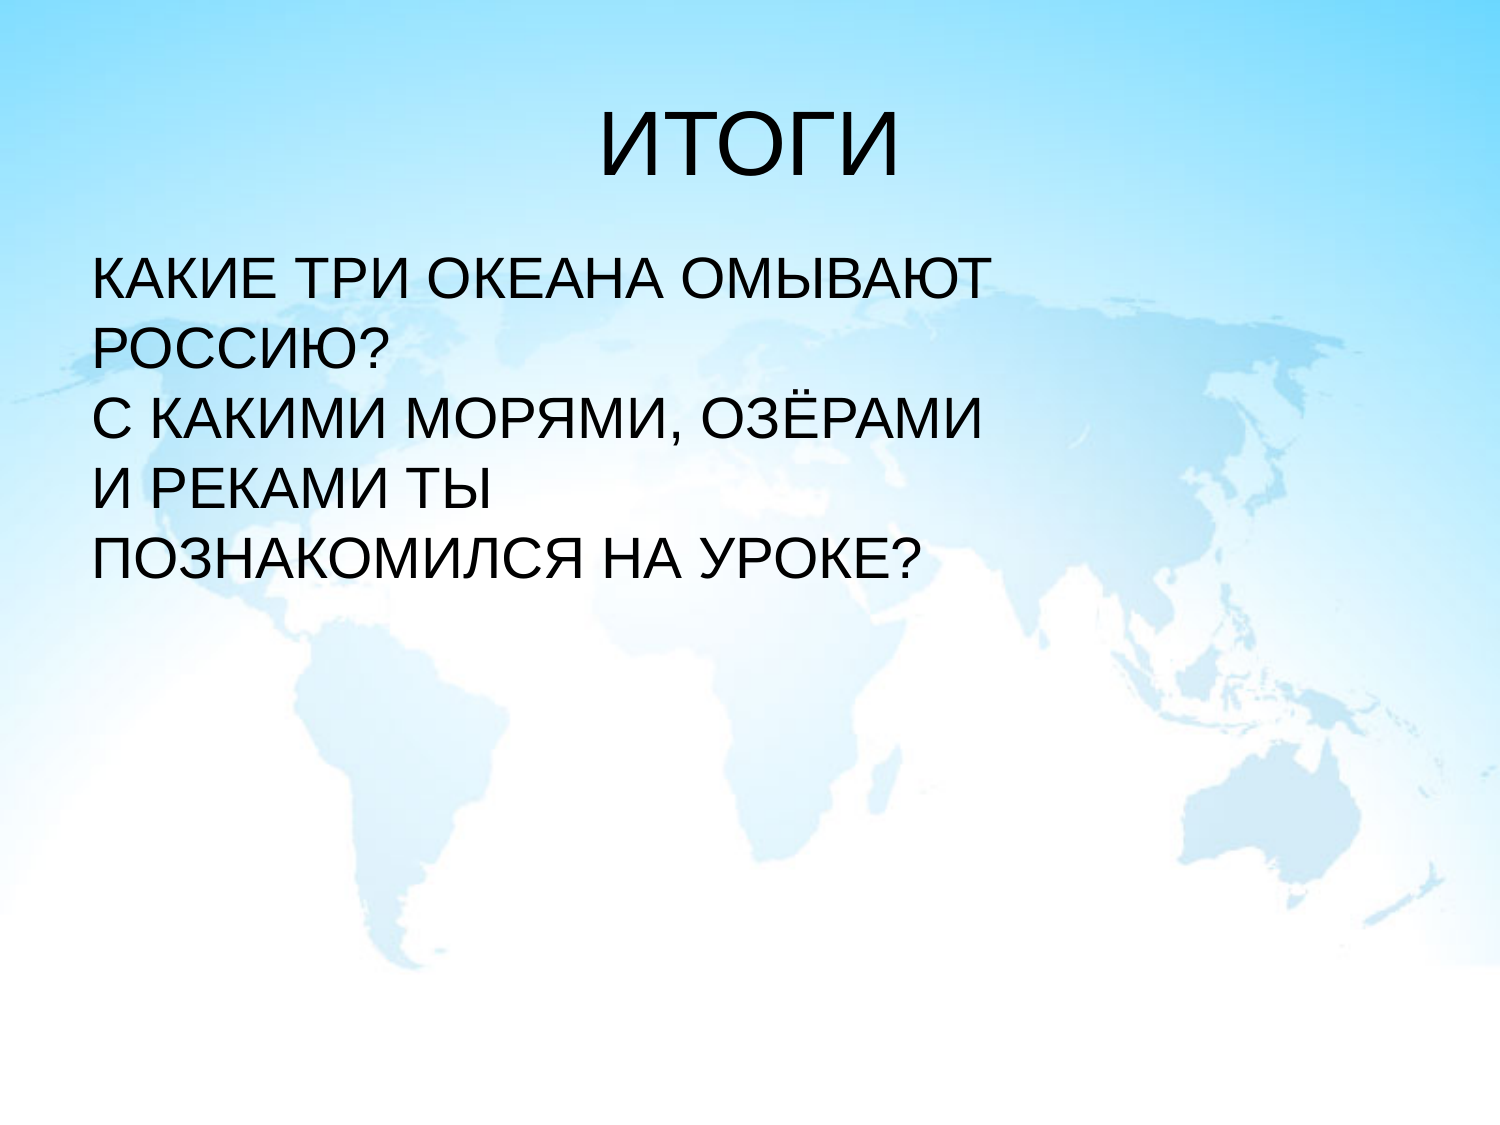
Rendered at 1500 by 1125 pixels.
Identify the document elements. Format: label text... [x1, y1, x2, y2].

title ИТОГИ [75, 45, 1425, 233]
text_box КАКИЕ ТРИ ОКЕАНА ОМЫВАЮТ РОССИЮ? С КАКИМИ МОРЯМИ, ОЗЁРАМИ И РЕКАМИ ТЫ ПОЗНАКОМИЛСЯ НА УРОКЕ? [76, 232, 1010, 598]
picture [0, 0, 1500, 1125]
